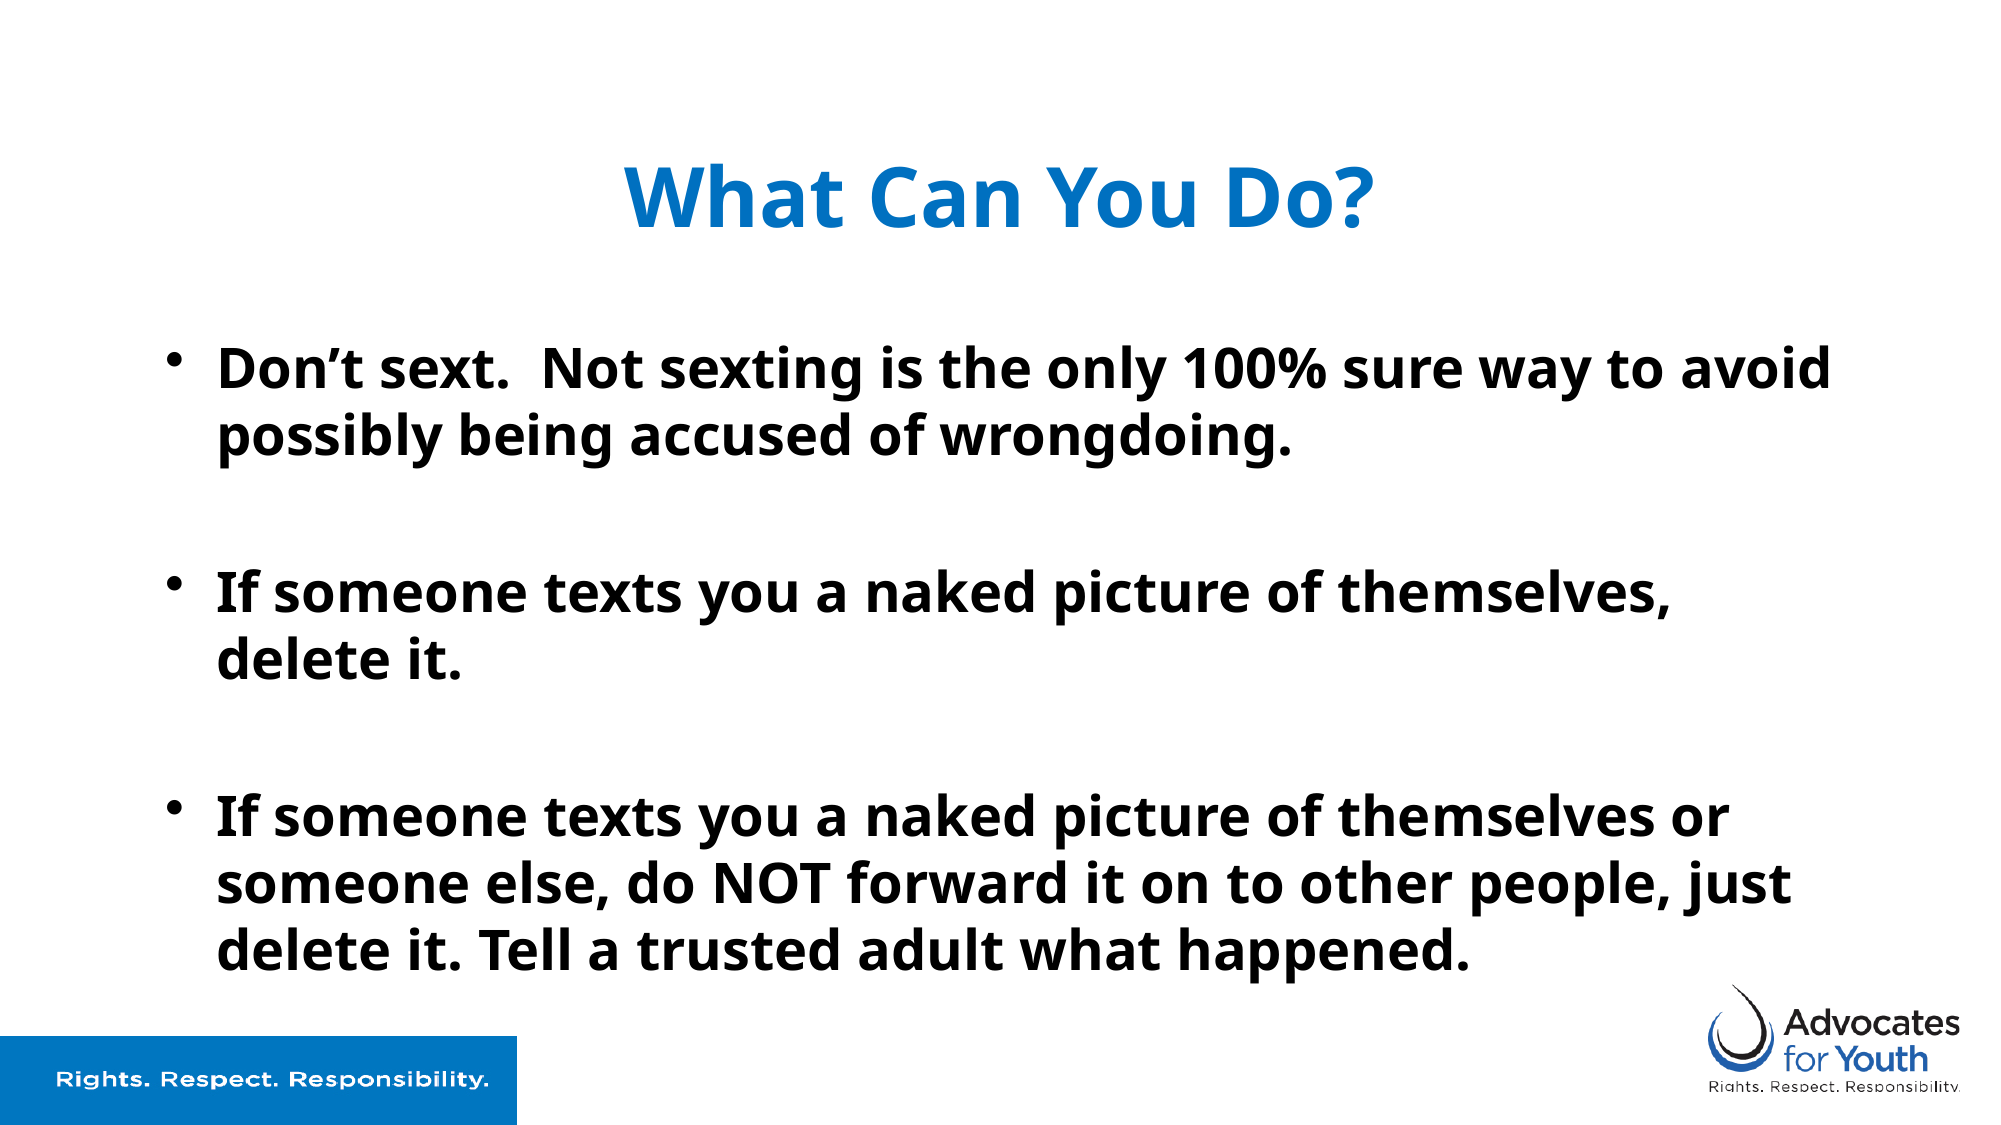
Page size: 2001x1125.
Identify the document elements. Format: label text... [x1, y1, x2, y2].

title What Can You Do? [150, 99, 1850, 288]
picture [0, 1036, 517, 1125]
picture [1707, 984, 1960, 1093]
list Don’t sext. Not sexting is the only 100% sure way to avoid possibly being accused of wrongdoing. If someone texts you a naked picture of themselves, delete it. If someone texts you a naked picture of themselves or someone else, do NOT forward it on to other people, just delete it. Tell a trusted adult what happened. [150, 324, 1850, 1000]
